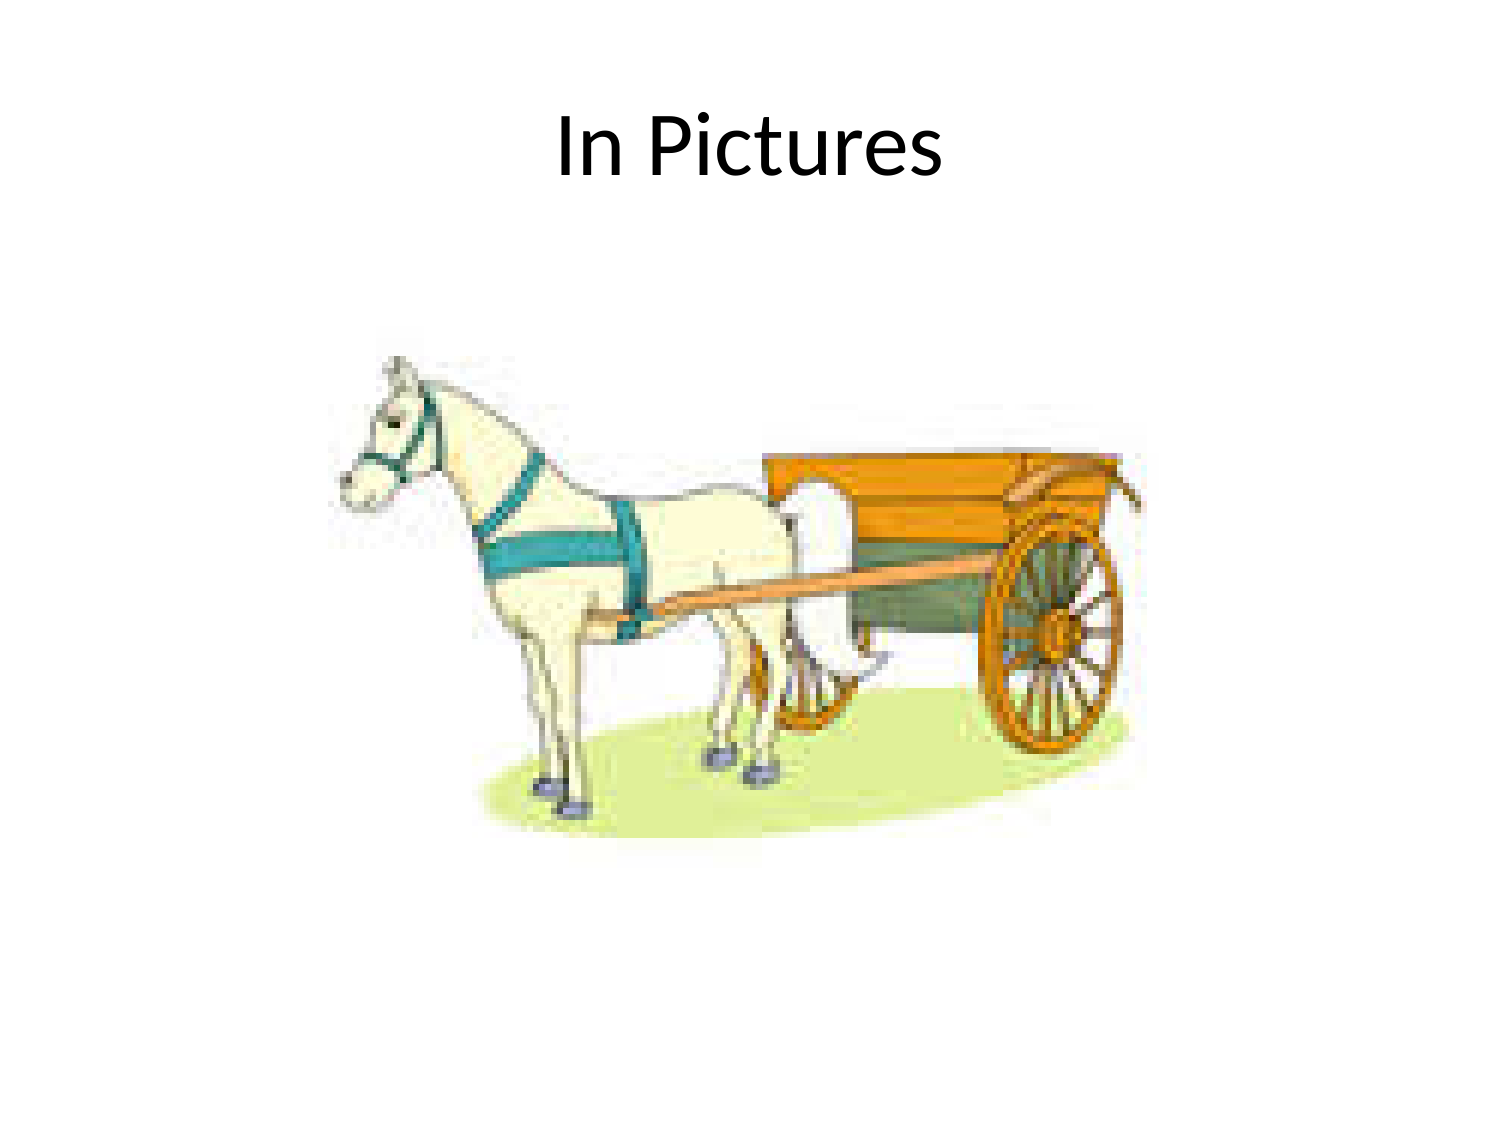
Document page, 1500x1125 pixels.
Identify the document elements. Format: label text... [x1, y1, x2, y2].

title In Pictures [75, 45, 1425, 233]
picture [279, 212, 1220, 876]
